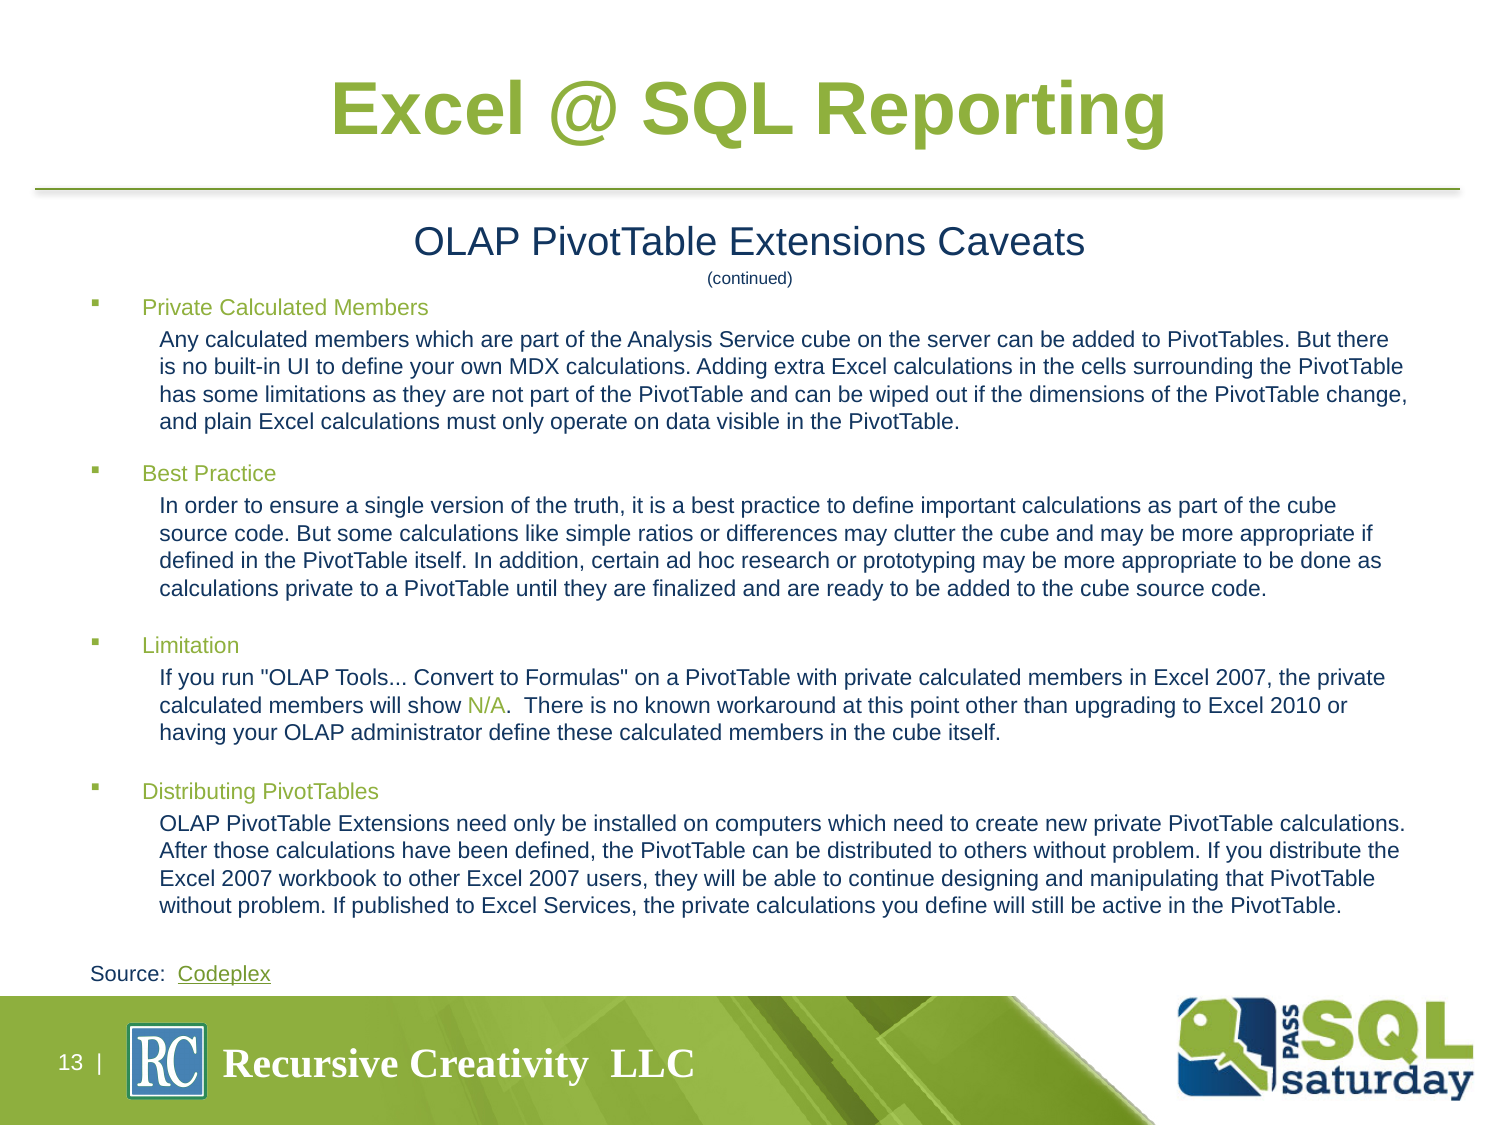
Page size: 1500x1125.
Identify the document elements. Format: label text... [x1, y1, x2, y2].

text_box 13 | [37, 1031, 124, 1092]
footer Recursive Creativity LLC [207, 1031, 825, 1092]
picture [0, 969, 1483, 1125]
title Excel @ SQL Reporting [75, 39, 1425, 170]
list OLAP PivotTable Extensions Caveats (continued) Private Calculated Members Any calculated members which are part of the Analysis Service cube on the server can be added to PivotTables. But there is no built-in UI to define your own MDX calculations. Adding extra Excel calculations in the cells surrounding the PivotTable has some limitations as they are not part of the PivotTable and can be wiped out if the dimensions of the PivotTable change, and plain Excel calculations must only operate on data visible in the PivotTable. Best Practice In order to ensure a single version of the truth, it is a best practice to define important calculations as part of the cube source code. But some calculations like simple ratios or differences may clutter the cube and may be more appropriate if defined in the PivotTable itself. In addition, certain ad hoc research or prototyping may be more appropriate to be done as calculations private to a PivotTable until they are finalized and are ready to be added to the cube source code. Limitation If you run "OLAP Tools... Convert to Formulas" on a PivotTable with private calculated members in Excel 2007, the private calculated members will show N/A. There is no known workaround at this point other than upgrading to Excel 2010 or having your OLAP administrator define these calculated members in the cube itself. Distributing PivotTables OLAP PivotTable Extensions need only be installed on computers which need to create new private PivotTable calculations. After those calculations have been defined, the PivotTable can be distributed to others without problem. If you distribute the Excel 2007 workbook to other Excel 2007 users, they will be able to continue designing and manipulating that PivotTable without problem. If published to Excel Services, the private calculations you define will still be active in the PivotTable. Source: Codeplex [75, 207, 1425, 1032]
